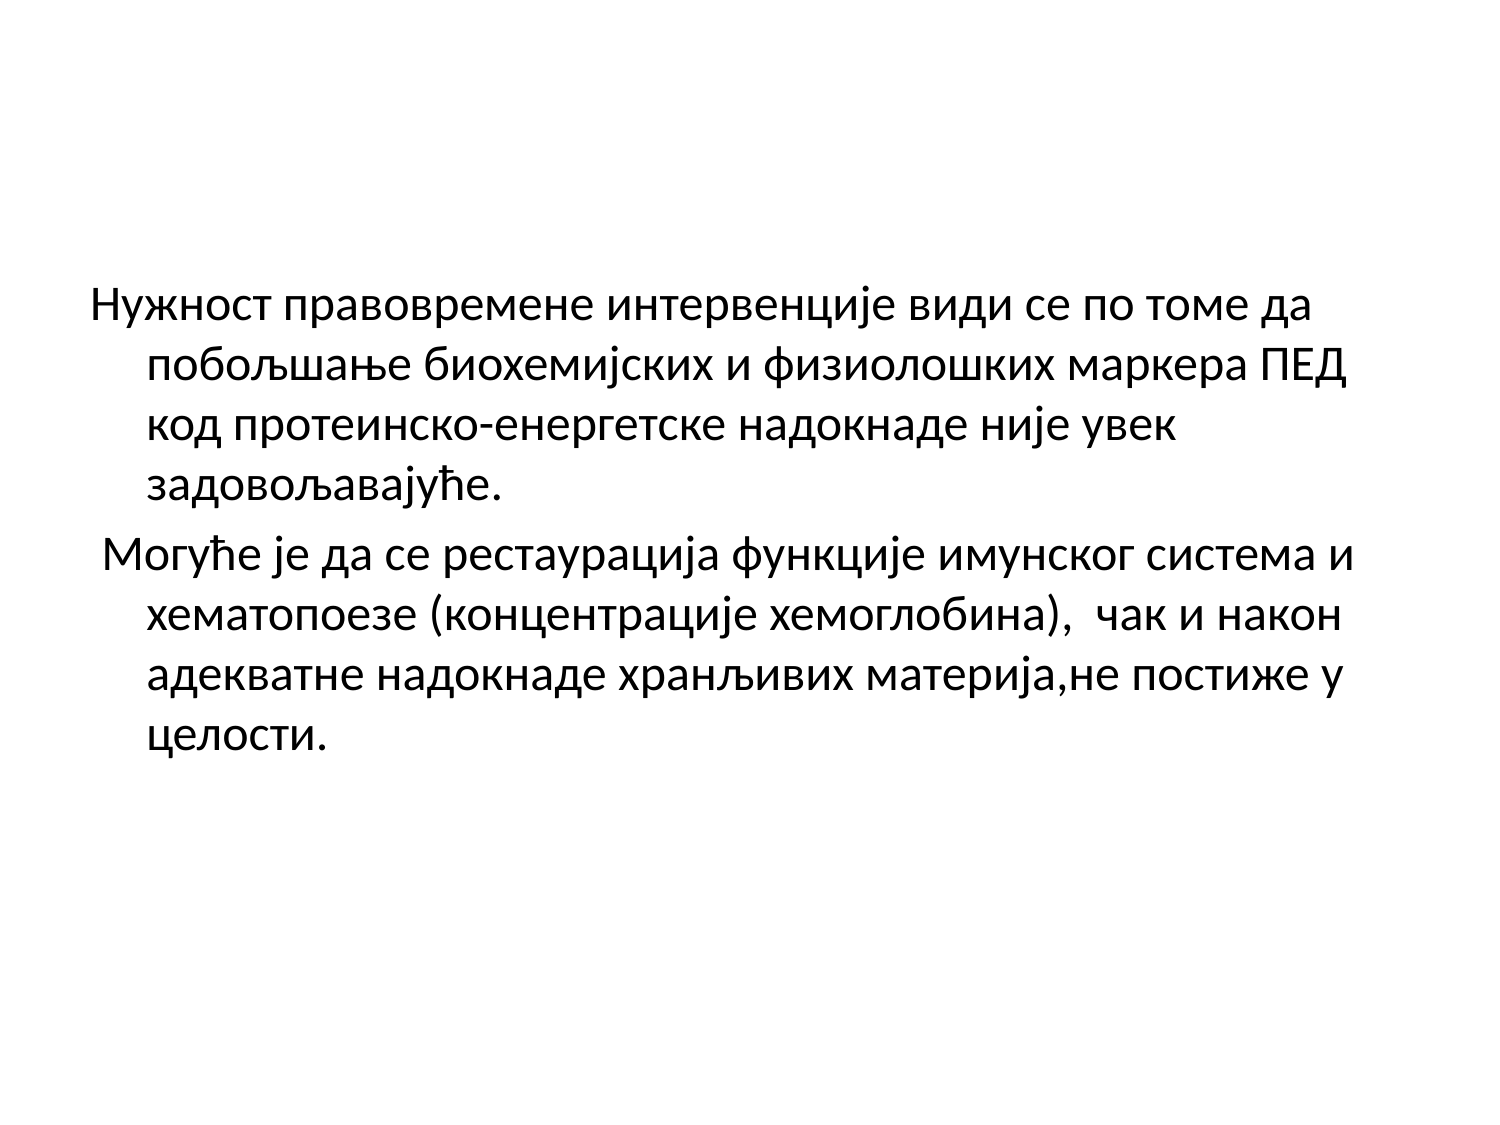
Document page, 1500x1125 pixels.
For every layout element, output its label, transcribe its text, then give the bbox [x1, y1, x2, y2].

list Нужност правовремене интервенције види се по томе да побољшање биохемијских и физиолошких маркера ПЕД код протеинско-енергетске надокнаде није увек задовољавајуће. Могуће је да се рестаурација функције имунског система и хематопоезе (концентрације хемоглобина), чак и након адекватне надокнаде хранљивих материја,не постиже у целости. [75, 262, 1425, 1005]
